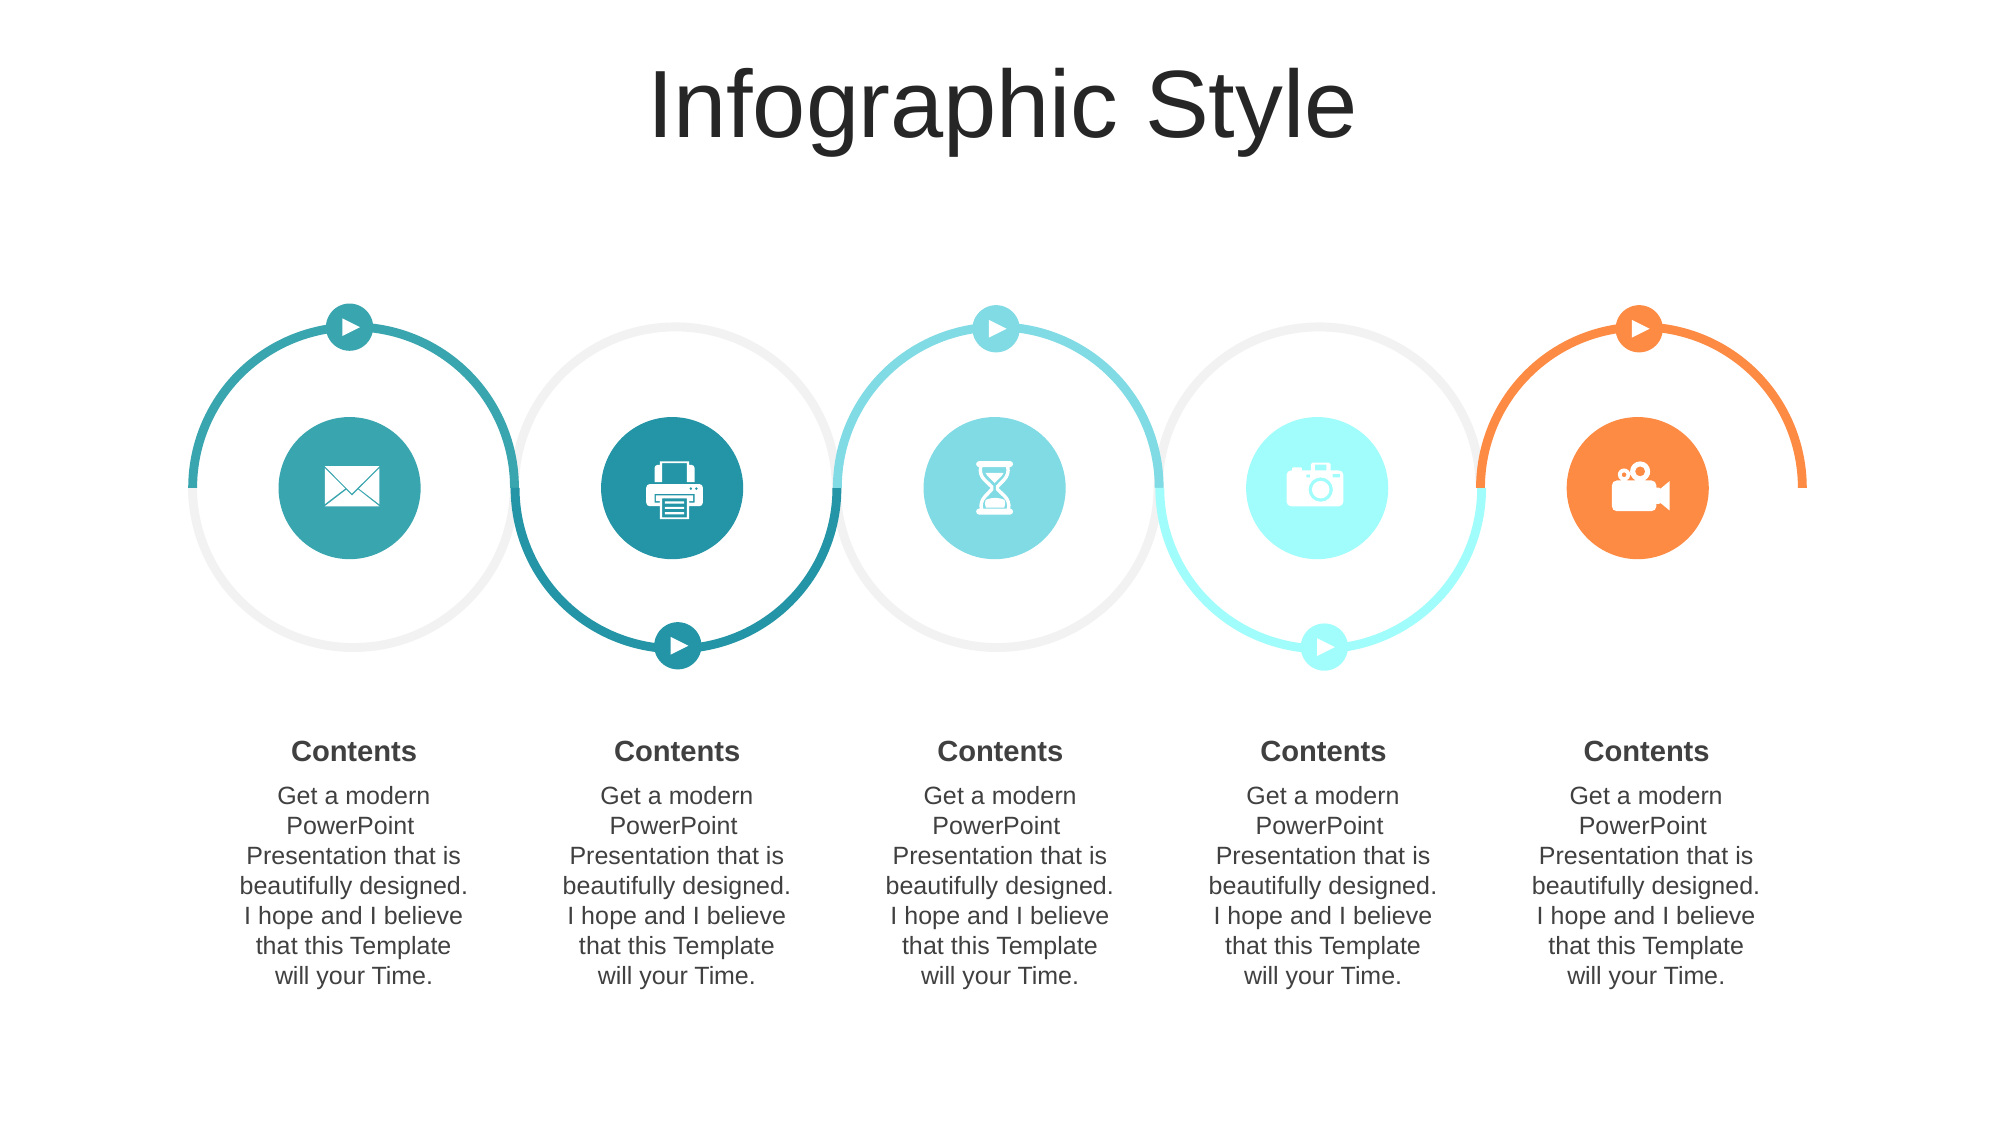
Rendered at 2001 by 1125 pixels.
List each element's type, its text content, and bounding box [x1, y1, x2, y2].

text_box [1245, 416, 1390, 561]
text_box [922, 416, 1067, 561]
text_box [515, 321, 837, 496]
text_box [325, 303, 374, 351]
text_box [187, 323, 325, 489]
text_box [600, 416, 745, 561]
text_box [831, 323, 972, 489]
text_box [321, 465, 383, 508]
text_box [837, 480, 1159, 654]
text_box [1190, 724, 1457, 1000]
text_box [1285, 461, 1345, 508]
text_box [1663, 322, 1808, 489]
text_box [645, 460, 704, 521]
text_box [702, 489, 843, 653]
text_box [1020, 322, 1165, 489]
list Infographic Style [53, 47, 1952, 166]
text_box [972, 305, 1020, 353]
text_box [1610, 460, 1671, 513]
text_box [1615, 305, 1663, 353]
text_box [1159, 321, 1480, 489]
text_box [1475, 323, 1615, 489]
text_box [1300, 623, 1348, 671]
text_box [187, 487, 515, 654]
text_box [1348, 486, 1488, 653]
text_box [1565, 416, 1710, 561]
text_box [220, 724, 488, 1000]
text_box [277, 416, 422, 561]
text_box [509, 486, 654, 653]
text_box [543, 724, 811, 1000]
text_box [867, 724, 1134, 1000]
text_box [654, 622, 702, 670]
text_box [1513, 724, 1780, 1000]
text_box [374, 322, 520, 487]
text_box [975, 460, 1015, 516]
text_box [1154, 486, 1300, 653]
